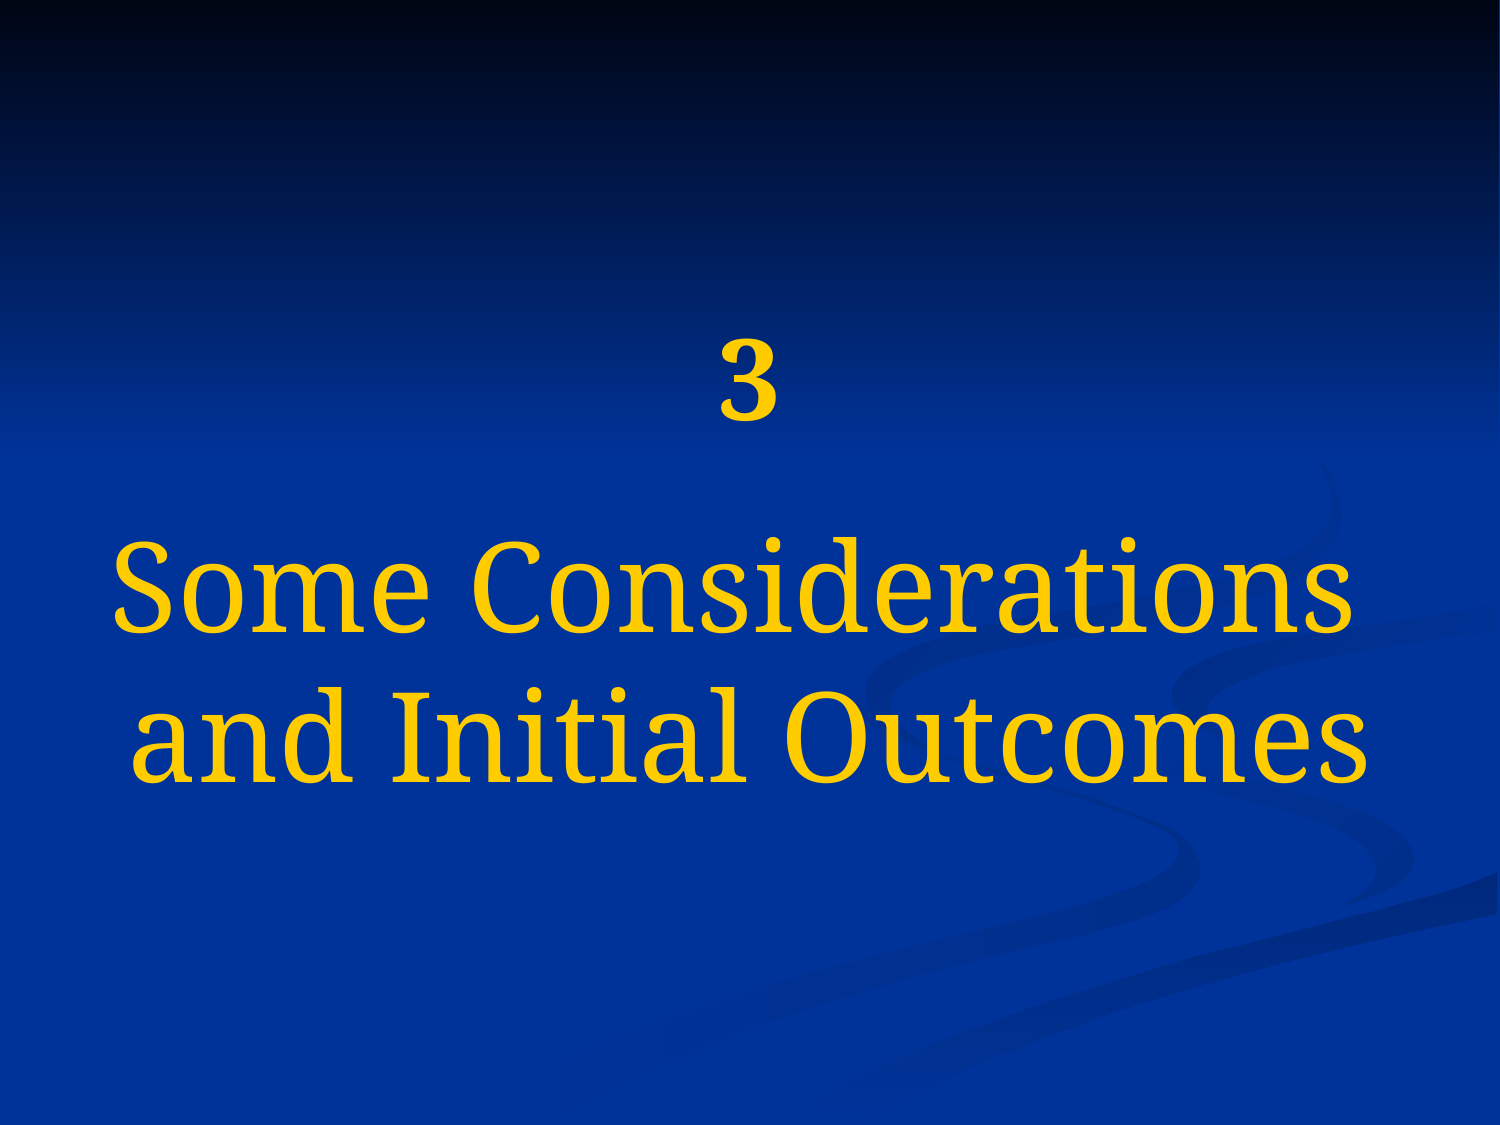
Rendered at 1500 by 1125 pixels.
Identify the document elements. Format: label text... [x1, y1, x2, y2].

subtitle Some Considerations and Initial Outcomes [49, 499, 1451, 926]
title 3 [112, 284, 1388, 499]
